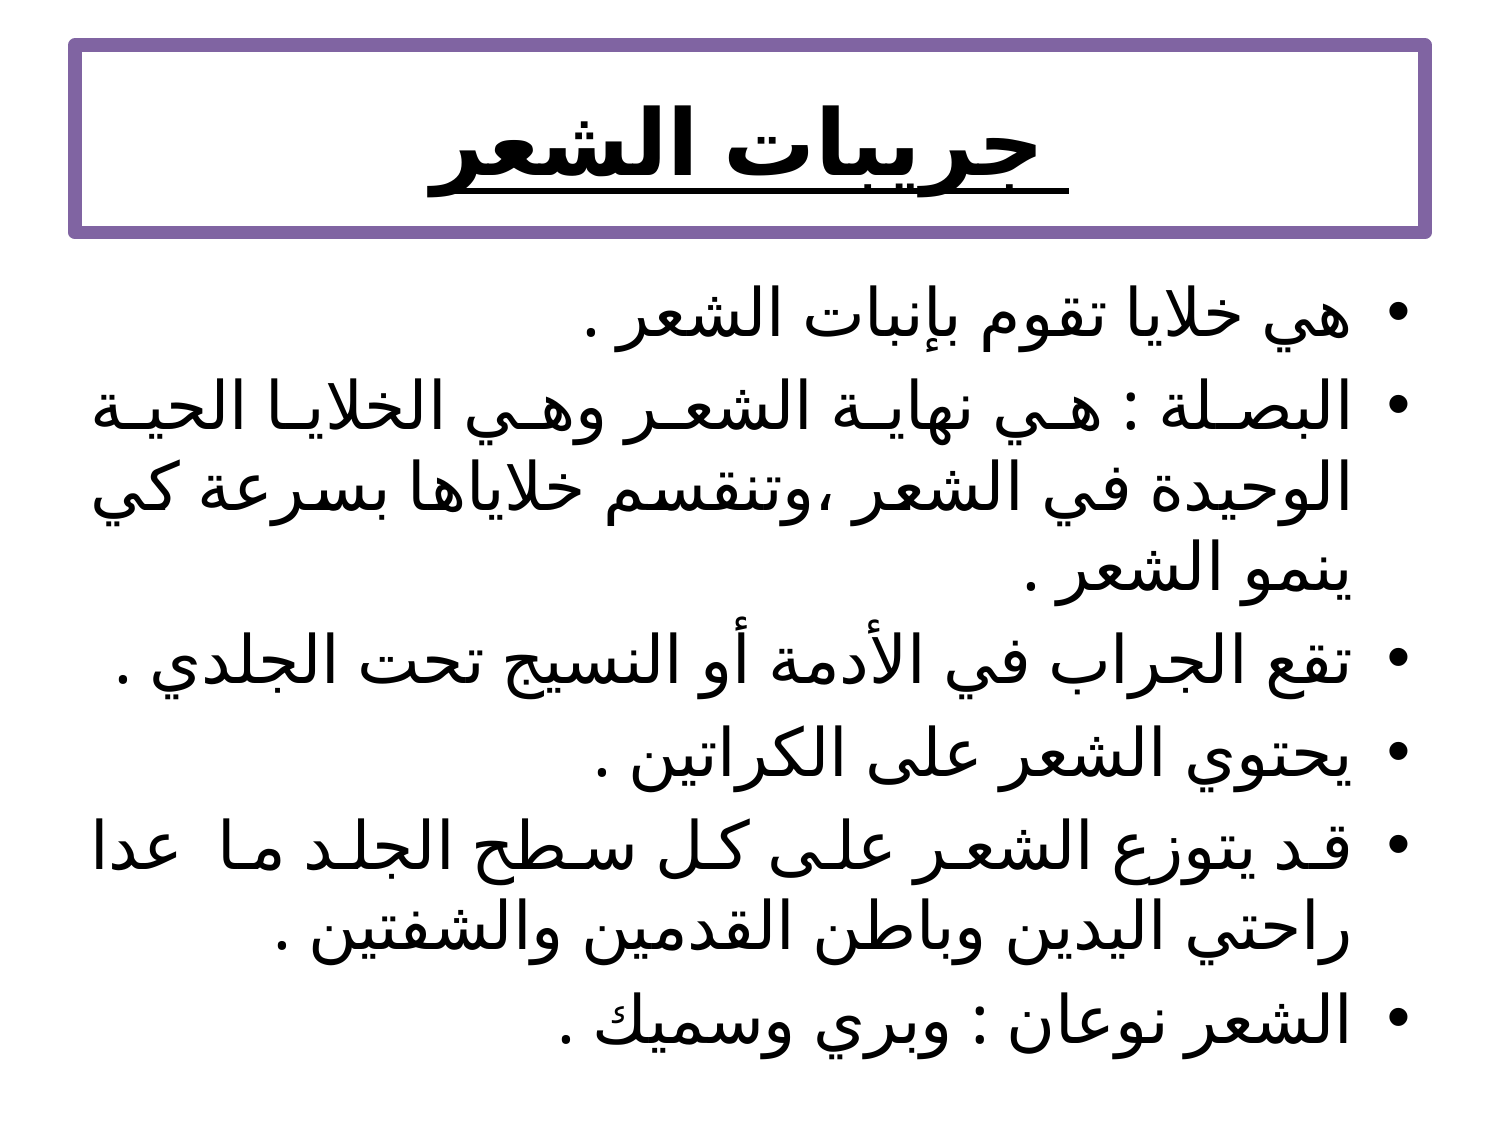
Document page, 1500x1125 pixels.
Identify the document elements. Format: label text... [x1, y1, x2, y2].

title جريبات الشعر [75, 45, 1425, 233]
list هي خلايا تقوم بإنبات الشعر . البصلة : هي نهاية الشعر وهي الخلايا الحية الوحيدة في الشعر ،وتنقسم خلاياها بسرعة كي ينمو الشعر . تقع الجراب في الأدمة أو النسيج تحت الجلدي . يحتوي الشعر على الكراتين . قد يتوزع الشعر على كل سطح الجلد ما عدا راحتي اليدين وباطن القدمين والشفتين . الشعر نوعان : وبري وسميك . [75, 262, 1425, 1005]
